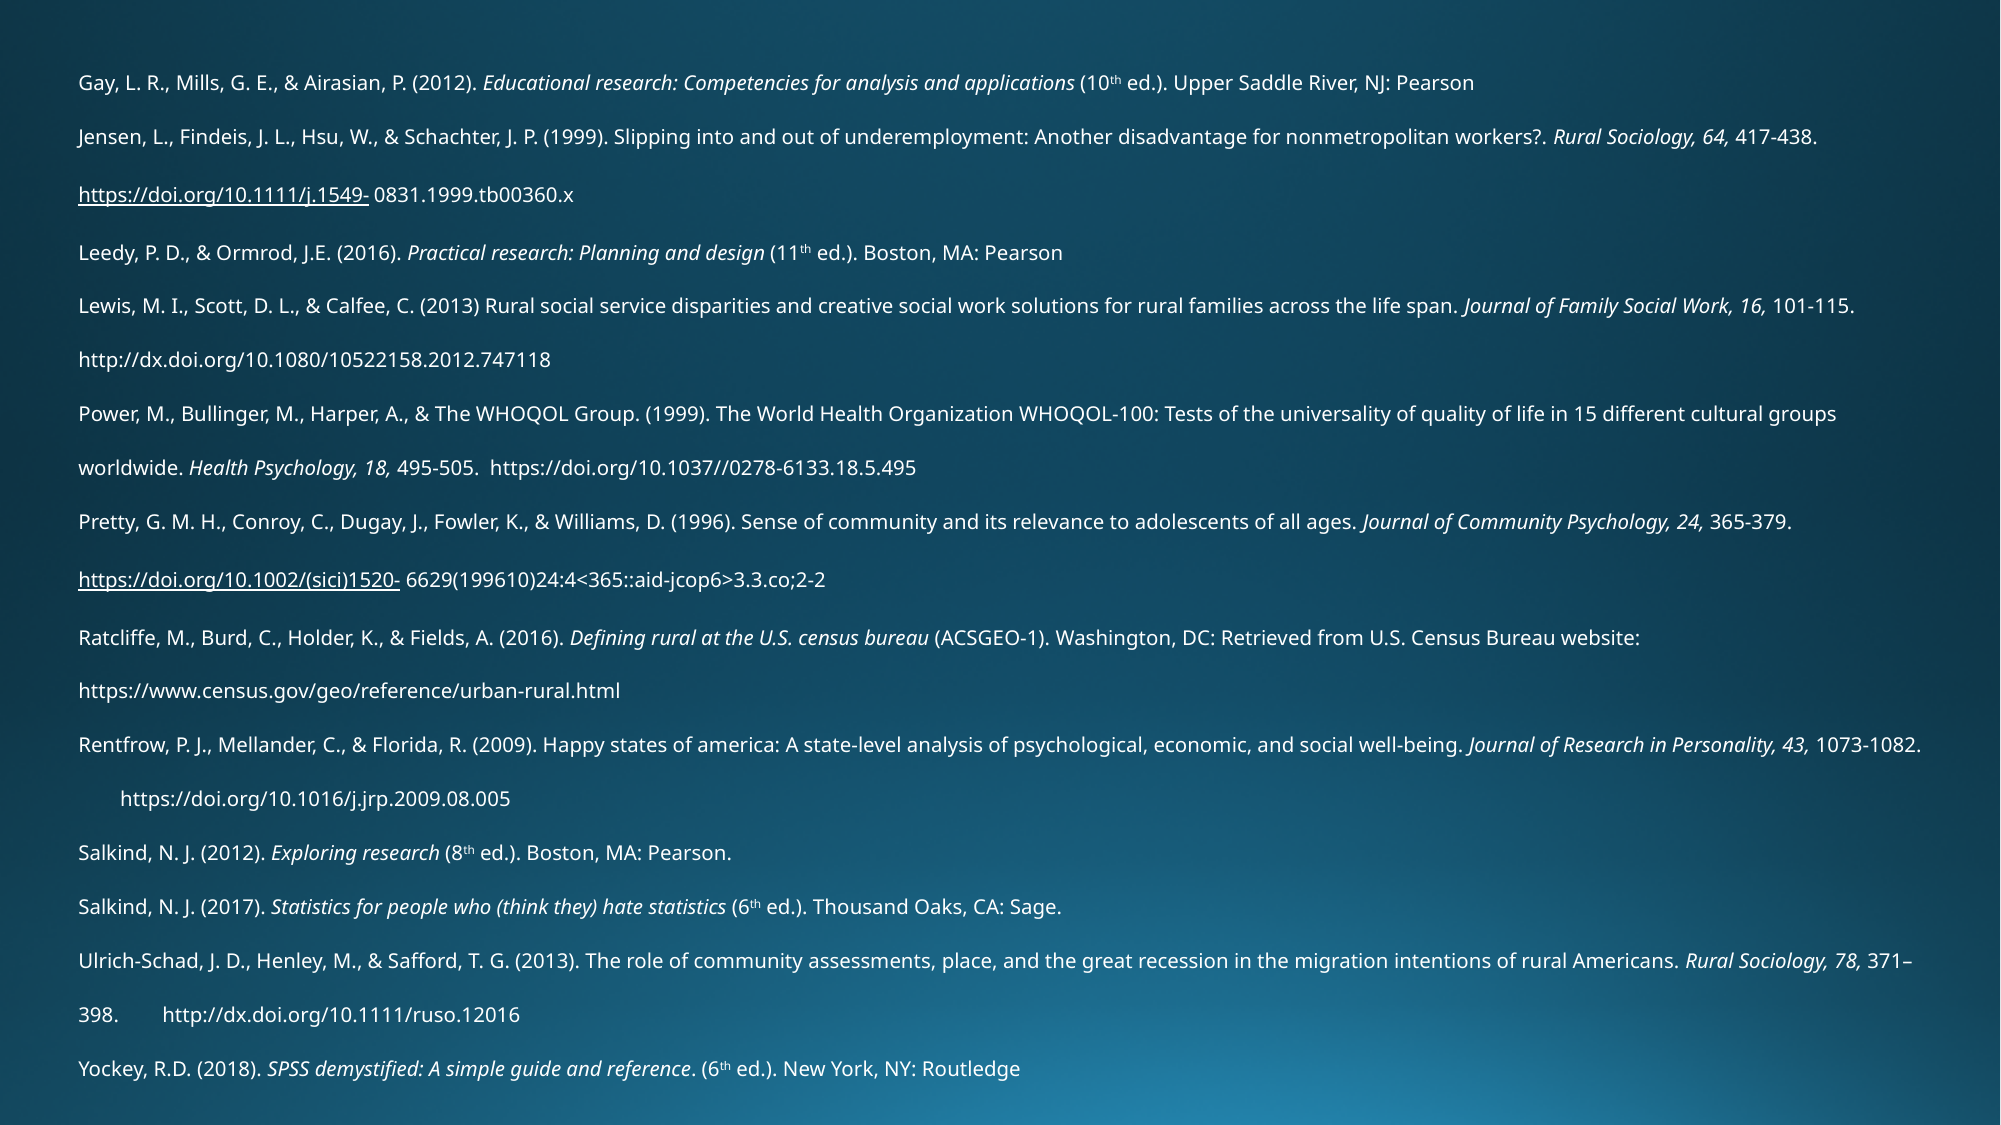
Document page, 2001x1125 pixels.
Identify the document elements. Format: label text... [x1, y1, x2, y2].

picture [0, 0, 2001, 1125]
list Gay, L. R., Mills, G. E., & Airasian, P. (2012). Educational research: Competencies for analysis and applications (10th ed.). Upper Saddle River, NJ: Pearson Jensen, L., Findeis, J. L., Hsu, W., & Schachter, J. P. (1999). Slipping into and out of underemployment: Another disadvantage for nonmetropolitan workers?. Rural Sociology, 64, 417-438. https://doi.org/10.1111/j.1549-0831.1999.tb00360.x Leedy, P. D., & Ormrod, J.E. (2016). Practical research: Planning and design (11th ed.). Boston, MA: Pearson Lewis, M. I., Scott, D. L., & Calfee, C. (2013) Rural social service disparities and creative social work solutions for rural families across the life span. Journal of Family Social Work, 16, 101-115. http://dx.doi.org/10.1080/10522158.2012.747118 Power, M., Bullinger, M., Harper, A., & The WHOQOL Group. (1999). The World Health Organization WHOQOL-100: Tests of the universality of quality of life in 15 different cultural groups worldwide. Health Psychology, 18, 495-505. https://doi.org/10.1037//0278-6133.18.5.495 Pretty, G. M. H., Conroy, C., Dugay, J., Fowler, K., & Williams, D. (1996). Sense of community and its relevance to adolescents of all ages. Journal of Community Psychology, 24, 365-379. https://doi.org/10.1002/(sici)1520-6629(199610)24:4<365::aid-jcop6>3.3.co;2-2 Ratcliffe, M., Burd, C., Holder, K., & Fields, A. (2016). Defining rural at the U.S. census bureau (ACSGEO-1). Washington, DC: Retrieved from U.S. Census Bureau website: https://www.census.gov/geo/reference/urban-rural.html Rentfrow, P. J., Mellander, C., & Florida, R. (2009). Happy states of america: A state-level analysis of psychological, economic, and social well-being. Journal of Research in Personality, 43, 1073-1082. https://doi.org/10.1016/j.jrp.2009.08.005 Salkind, N. J. (2012). Exploring research (8th ed.). Boston, MA: Pearson. Salkind, N. J. (2017). Statistics for people who (think they) hate statistics (6th ed.). Thousand Oaks, CA: Sage. Ulrich-Schad, J. D., Henley, M., & Safford, T. G. (2013). The role of community assessments, place, and the great recession in the migration intentions of rural Americans. Rural Sociology, 78, 371–398. http://dx.doi.org/10.1111/ruso.12016 Yockey, R.D. (2018). SPSS demystified: A simple guide and reference. (6th ed.). New York, NY: Routledge [63, 33, 1959, 1094]
